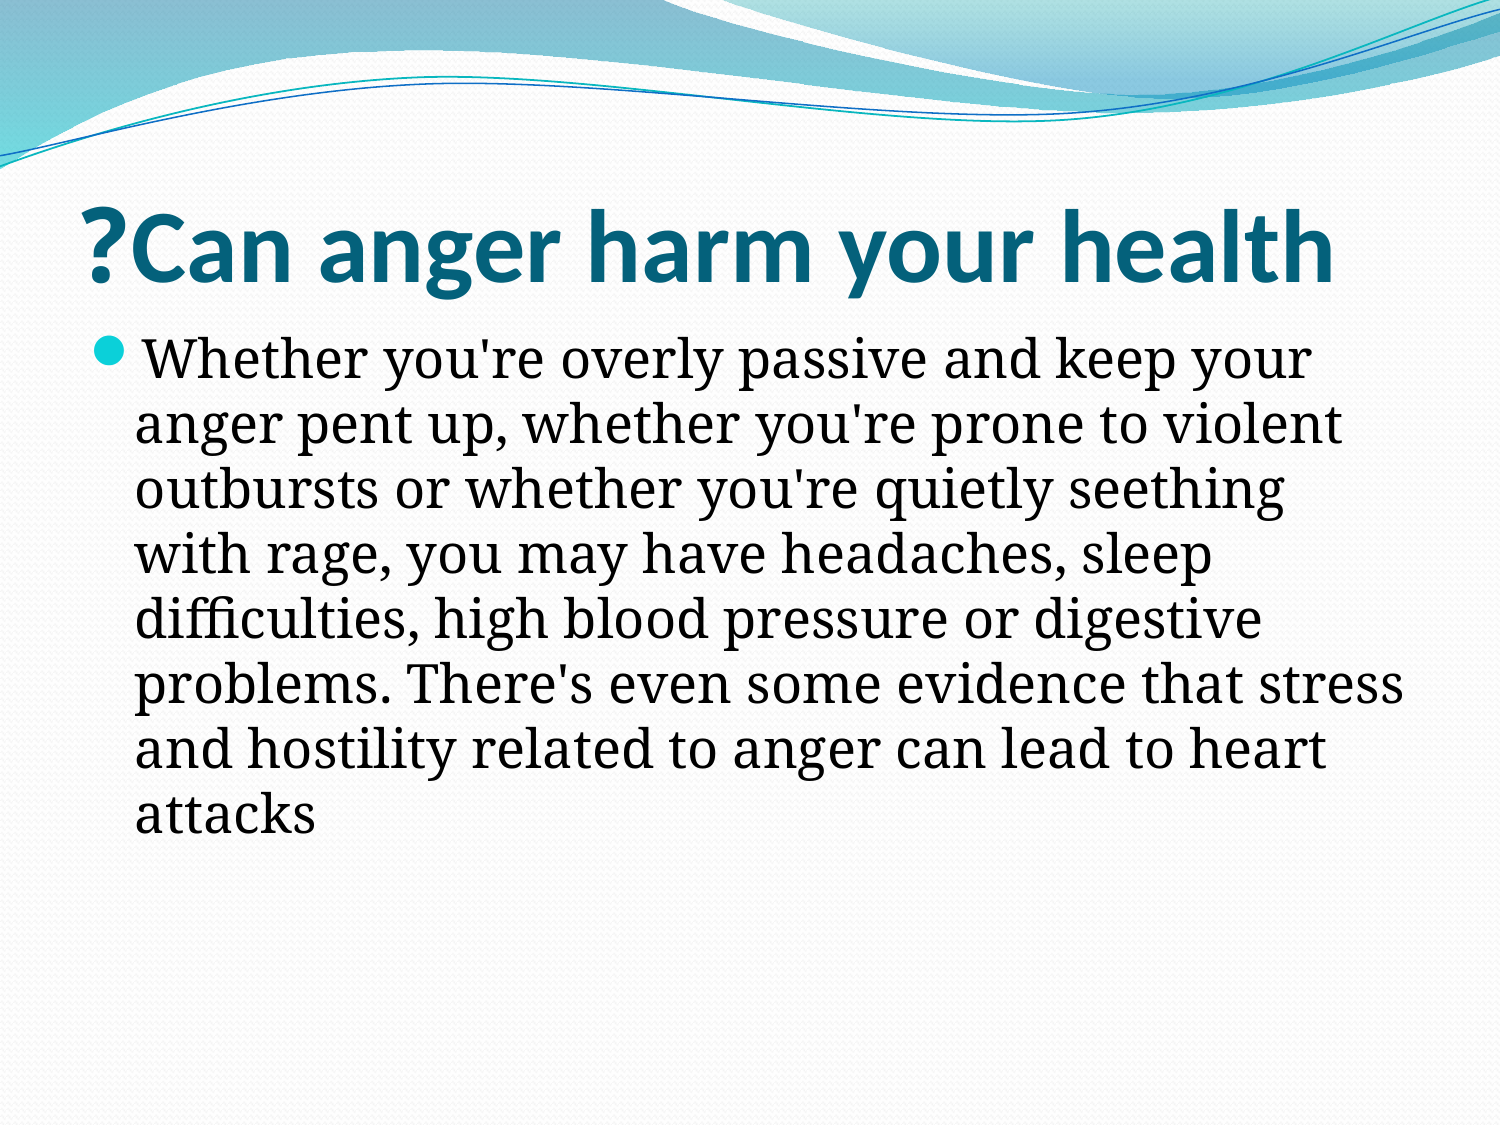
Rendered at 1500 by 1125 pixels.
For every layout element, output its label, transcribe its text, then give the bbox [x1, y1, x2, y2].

list Whether you're overly passive and keep your anger pent up, whether you're prone to violent outbursts or whether you're quietly seething with rage, you may have headaches, sleep difficulties, high blood pressure or digestive problems. There's even some evidence that stress and hostility related to anger can lead to heart attacks [75, 317, 1425, 1038]
title Can anger harm your health? [75, 115, 1425, 303]
